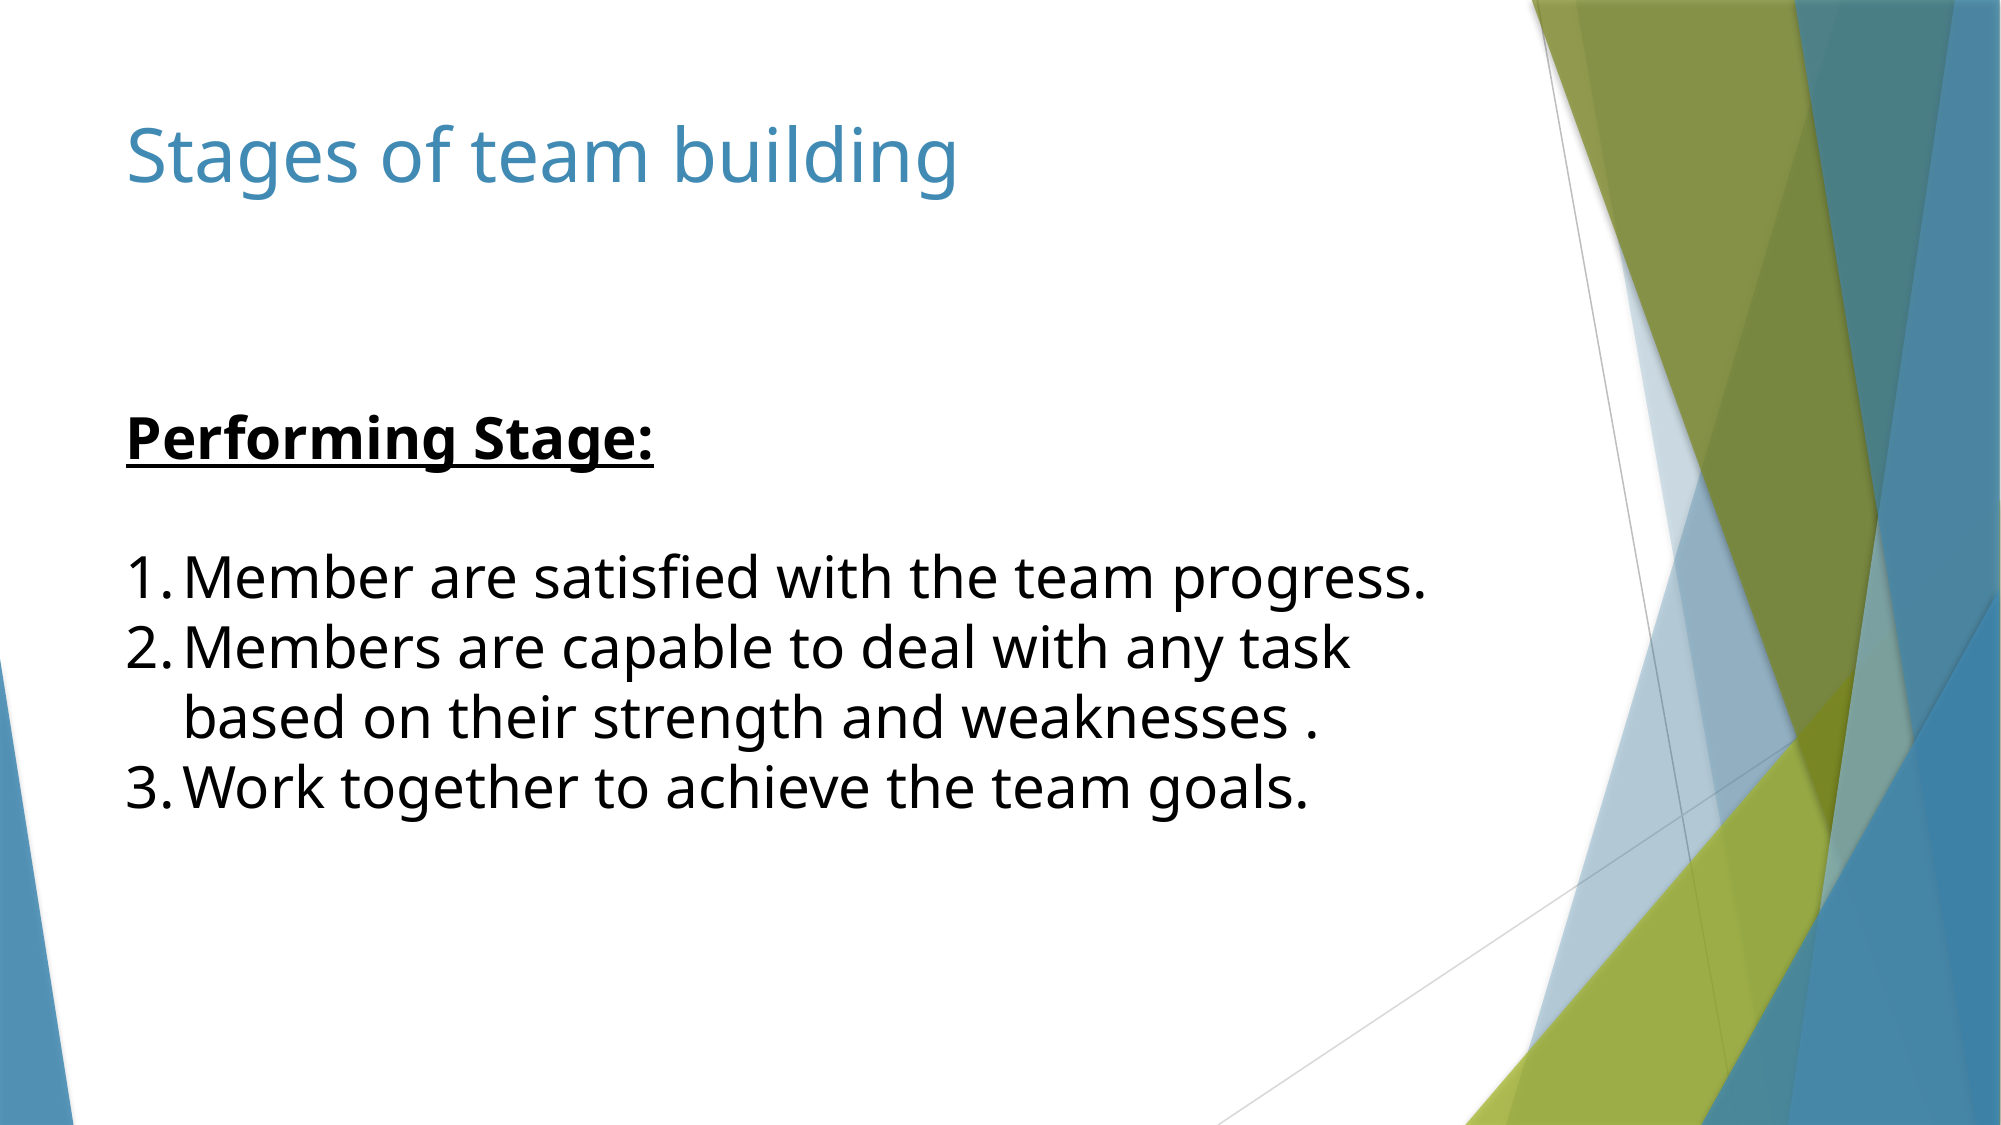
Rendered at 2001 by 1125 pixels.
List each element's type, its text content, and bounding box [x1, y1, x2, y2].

text_box Performing Stage: Member are satisfied with the team progress. Members are capable to deal with any task based on their strength and weaknesses . Work together to achieve the team goals. [111, 393, 1522, 898]
title Stages of team building [111, 99, 1522, 317]
